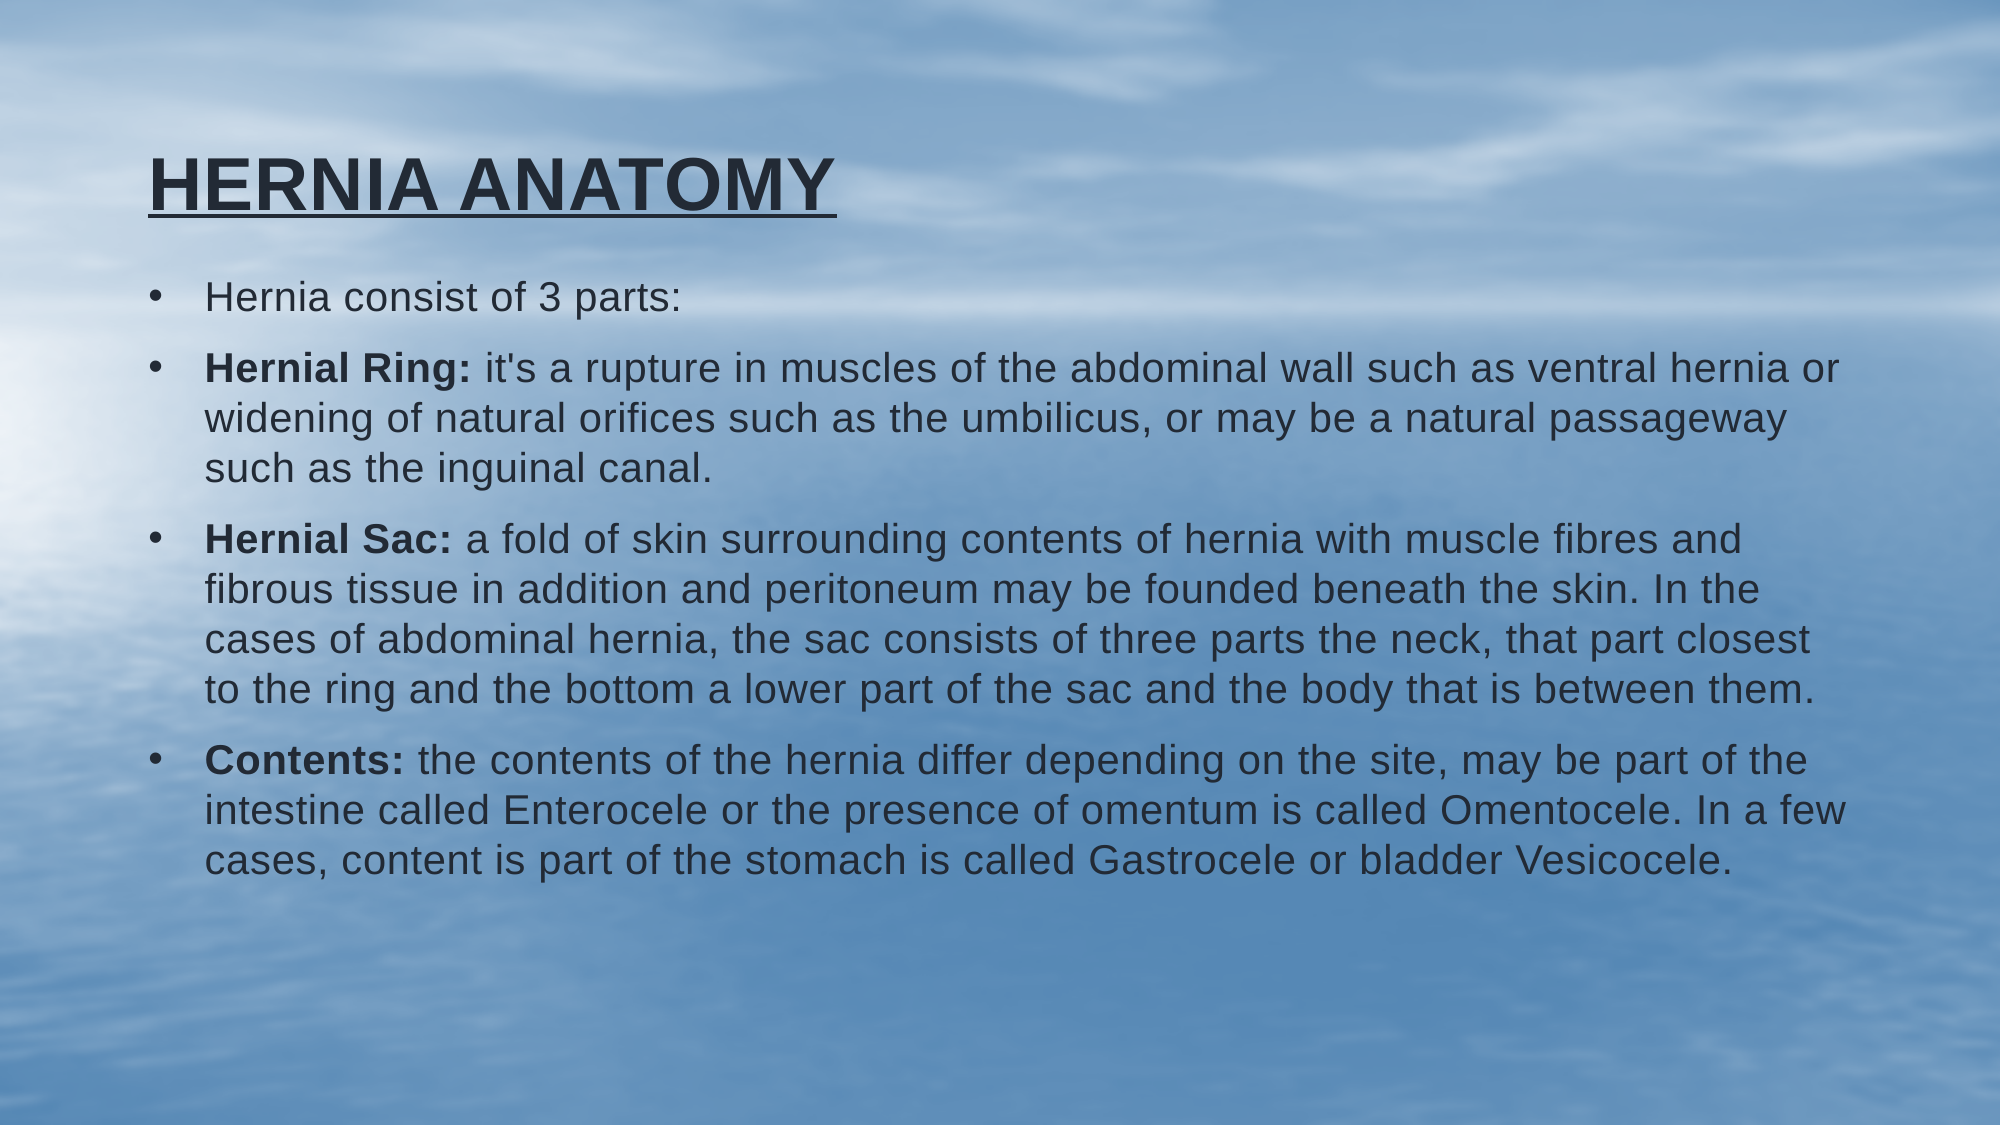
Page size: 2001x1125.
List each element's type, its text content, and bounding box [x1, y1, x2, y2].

list Hernia consist of 3 parts: Hernial Ring: it's a rupture in muscles of the abdominal wall such as ventral hernia or widening of natural orifices such as the umbilicus, or may be a natural passageway such as the inguinal canal. Hernial Sac: a fold of skin surrounding contents of hernia with muscle fibres and fibrous tissue in addition and peritoneum may be founded beneath the skin. In the cases of abdominal hernia, the sac consists of three parts the neck, that part closest to the ring and the bottom a lower part of the sac and the body that is between them. Contents: the contents of the hernia differ depending on the site, may be part of the intestine called Enterocele or the presence of omentum is called Omentocele. In a few cases, content is part of the stomach is called Gastrocele or bladder Vesicocele. [133, 262, 1867, 938]
title HERNIA ANATOMY [133, 45, 1867, 233]
